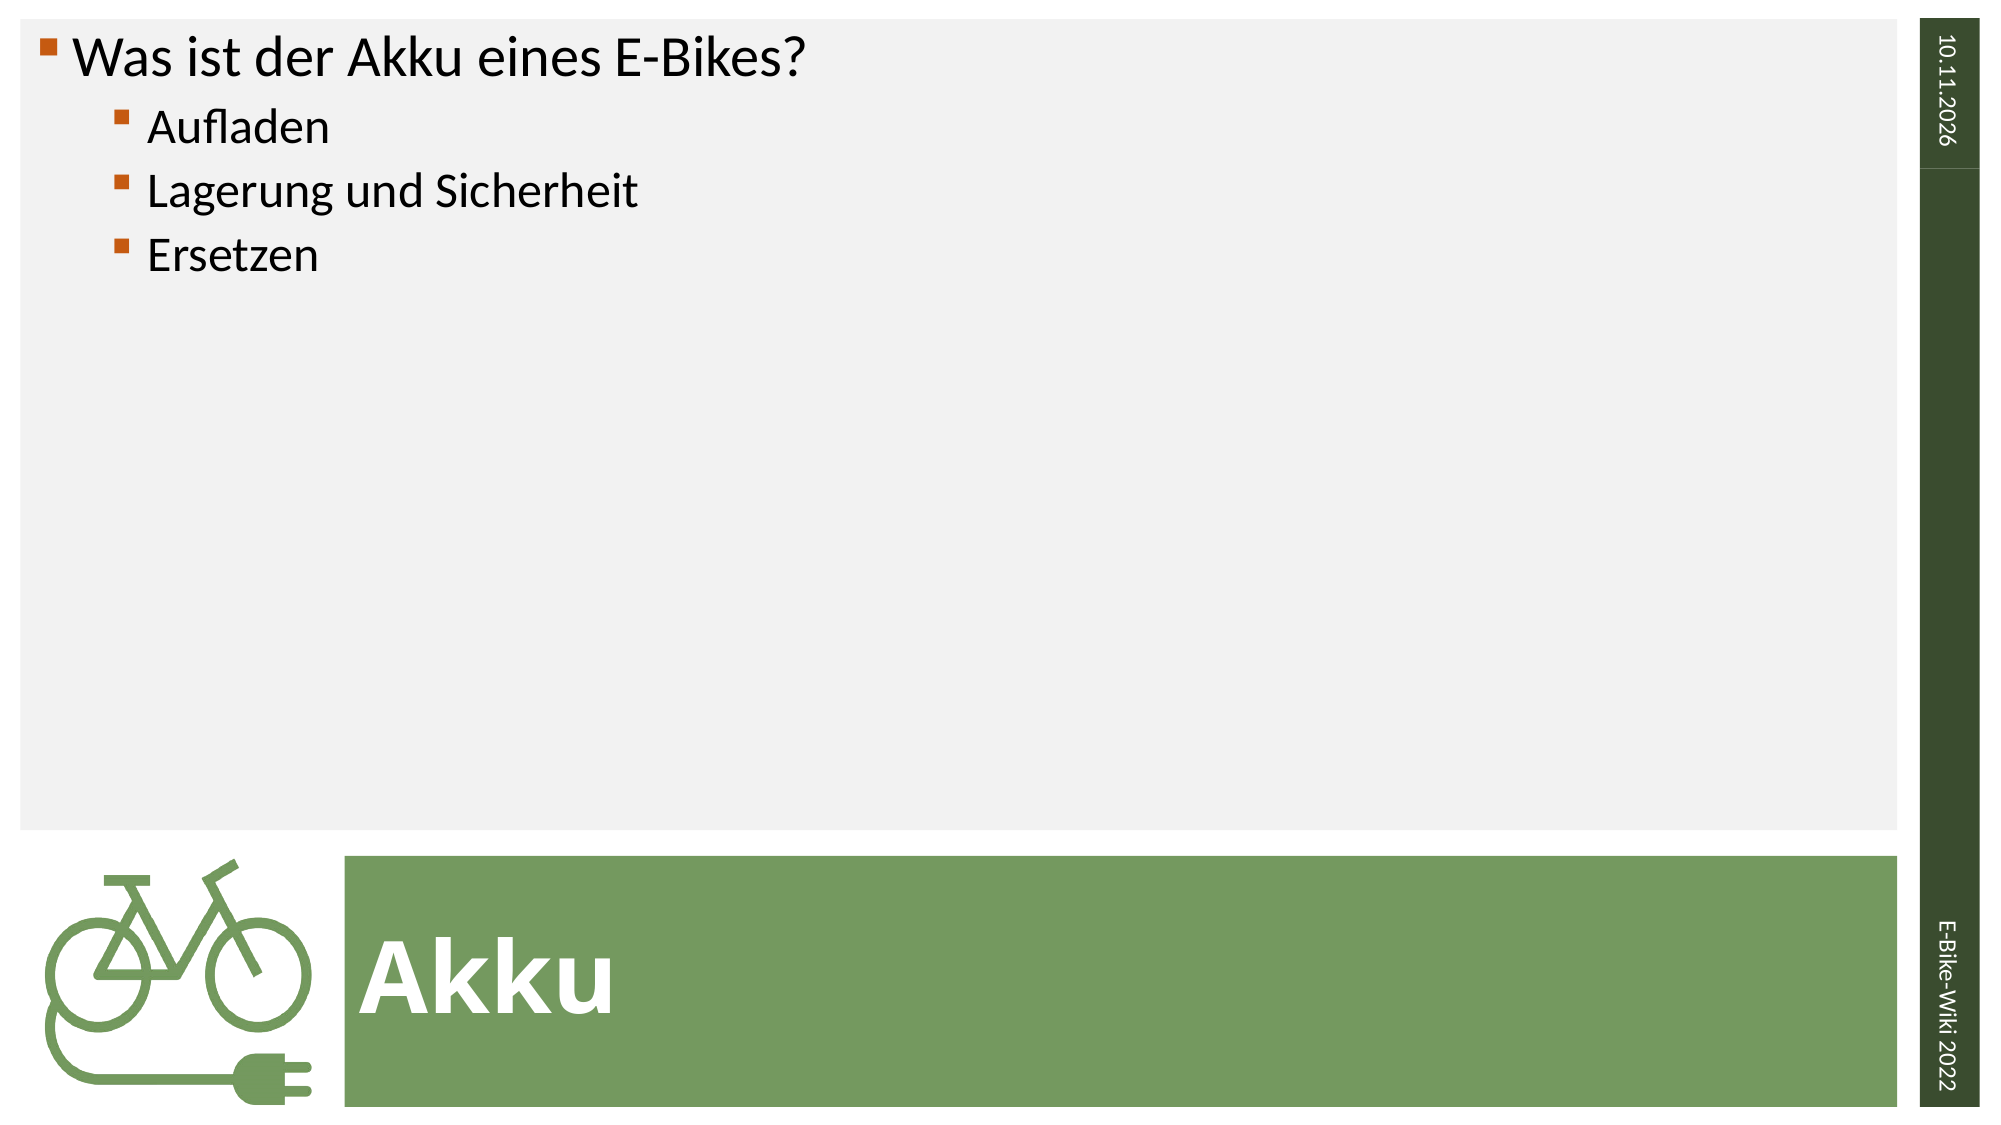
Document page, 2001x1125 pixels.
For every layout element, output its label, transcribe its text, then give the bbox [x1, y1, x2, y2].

picture [22, 831, 334, 1125]
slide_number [1919, 18, 1980, 168]
footer E-Bike-Wiki 2022 [1919, 168, 1980, 1107]
list Was ist der Akku eines E-Bikes? Aufladen Lagerung und Sicherheit Ersetzen [20, 19, 1898, 831]
title Akku [344, 855, 1898, 1107]
